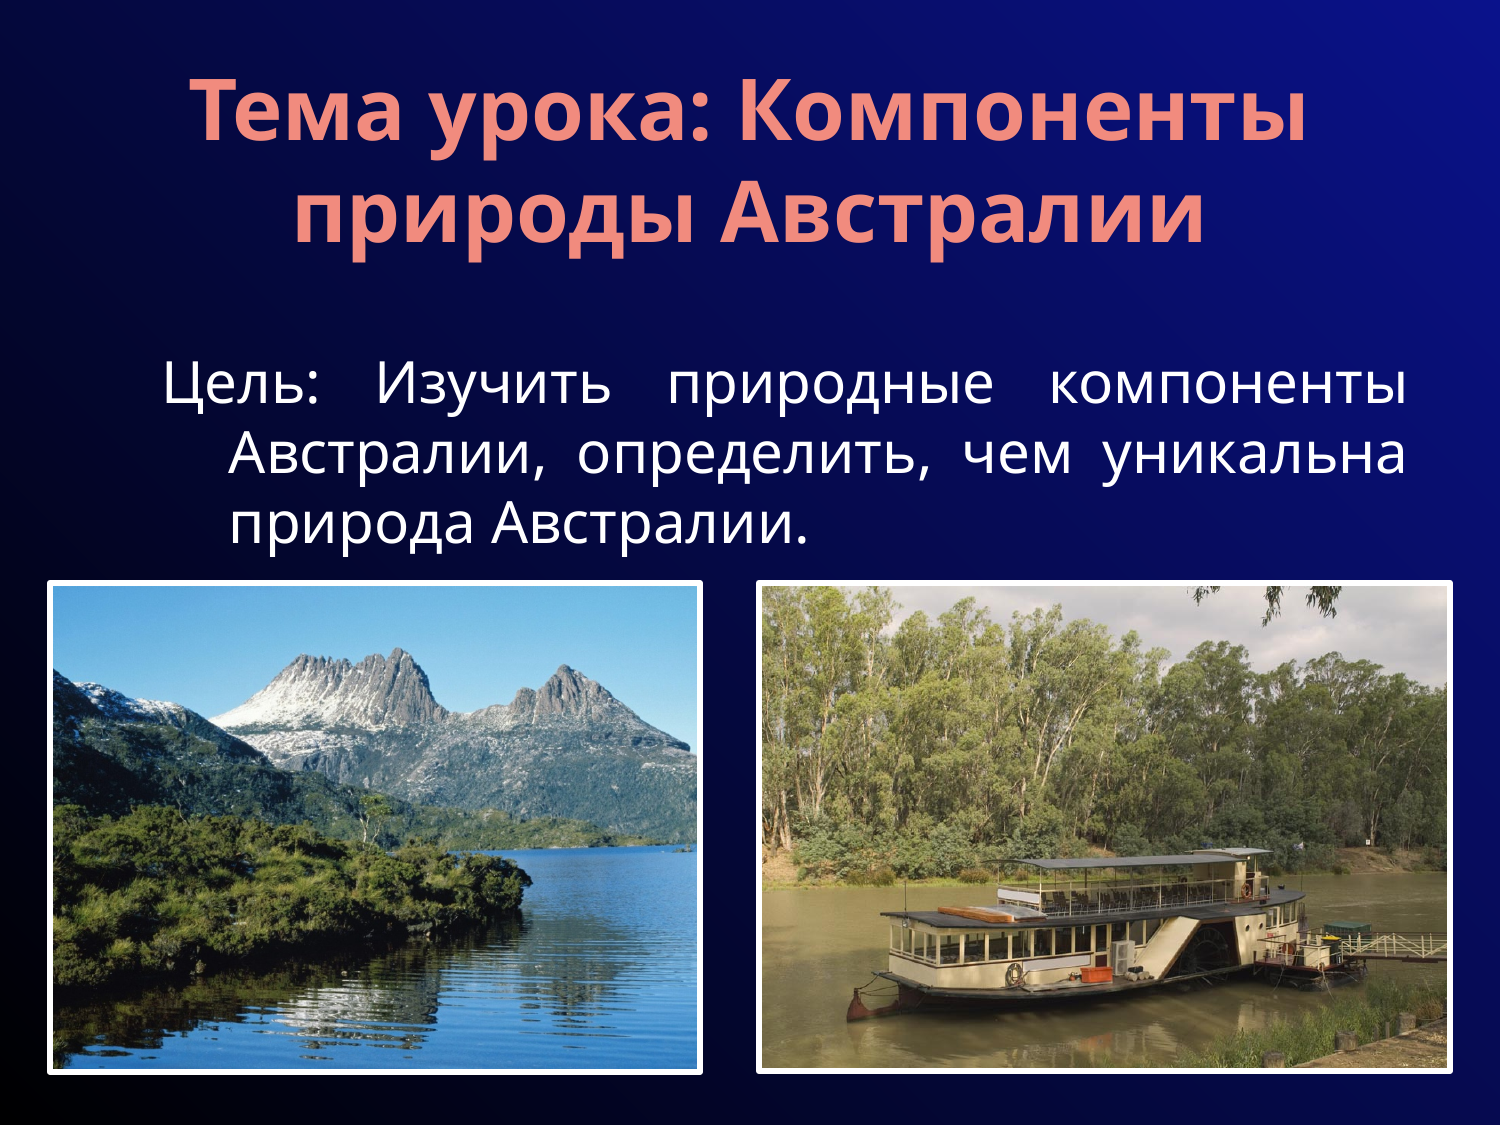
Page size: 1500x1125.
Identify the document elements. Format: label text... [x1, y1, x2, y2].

picture [761, 585, 1448, 1069]
text_box Цель: Изучить природные компоненты Австралии, определить, чем уникальна природа Австралии. [123, 338, 1424, 622]
picture [52, 585, 697, 1070]
text_box Тема урока: Компоненты природы Австралии [53, 7, 1447, 308]
